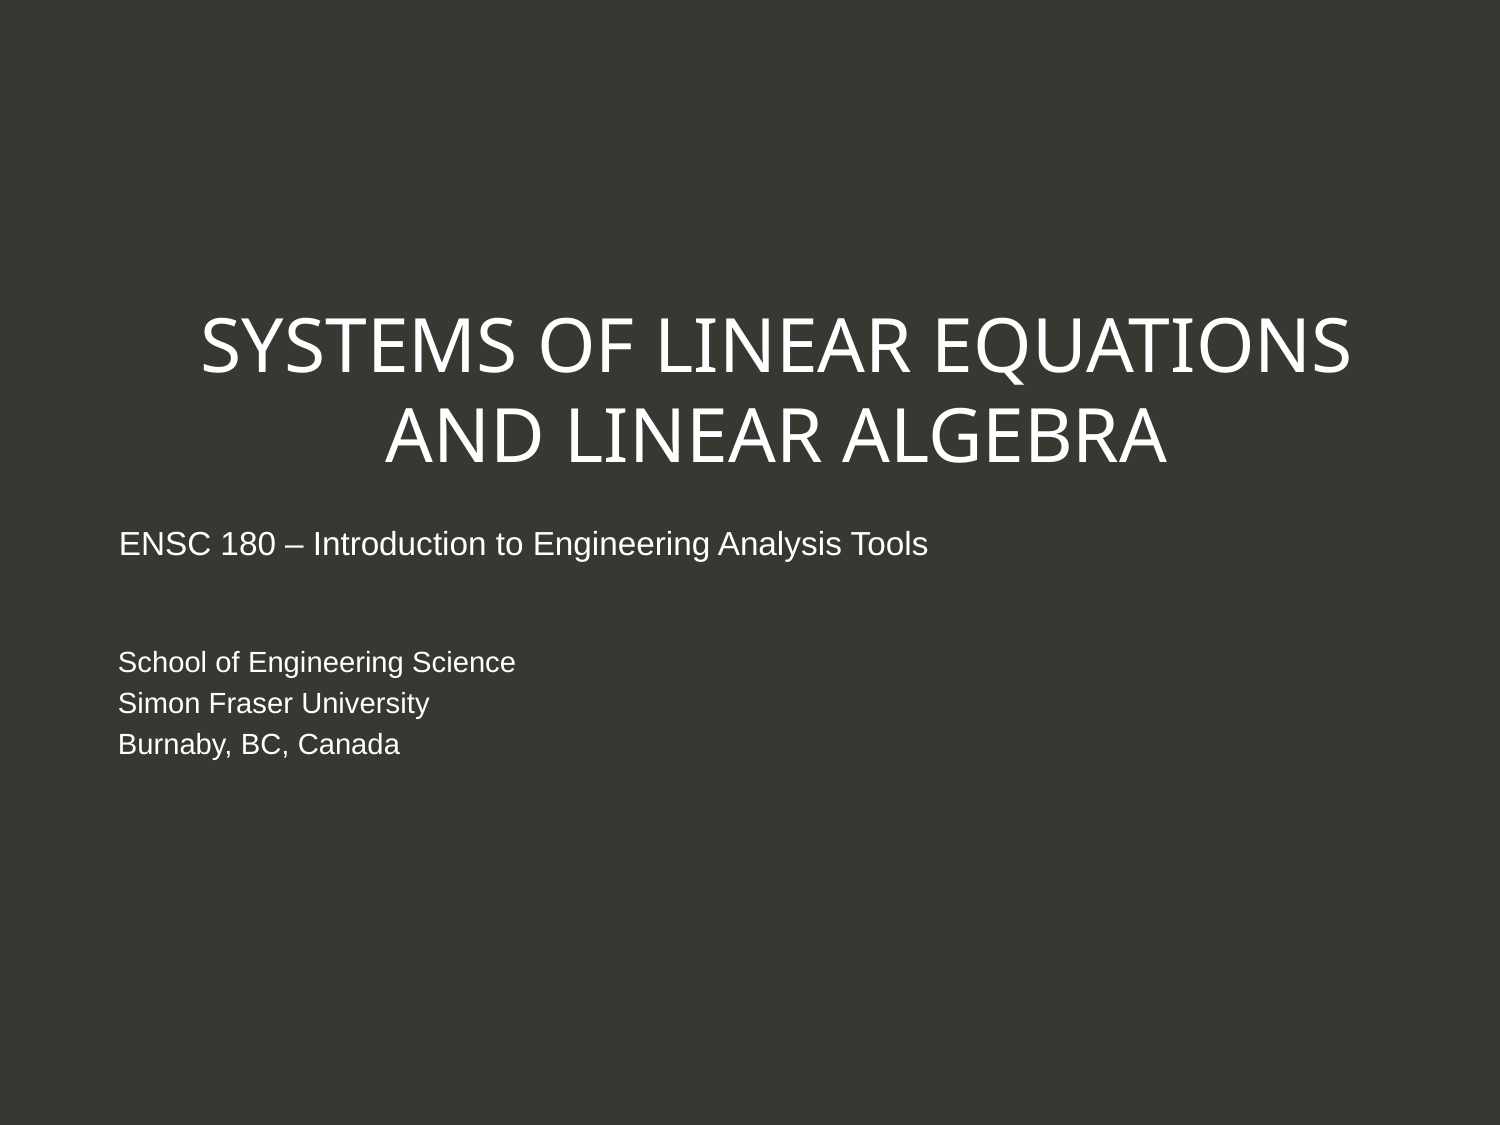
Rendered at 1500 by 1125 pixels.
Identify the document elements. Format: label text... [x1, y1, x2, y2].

title SystemS of Linear Equations aND LINEAR ALGEBRA [108, 290, 1446, 506]
subtitle ENSC 180 – Introduction to Engineering Analysis Tools [103, 515, 1429, 591]
